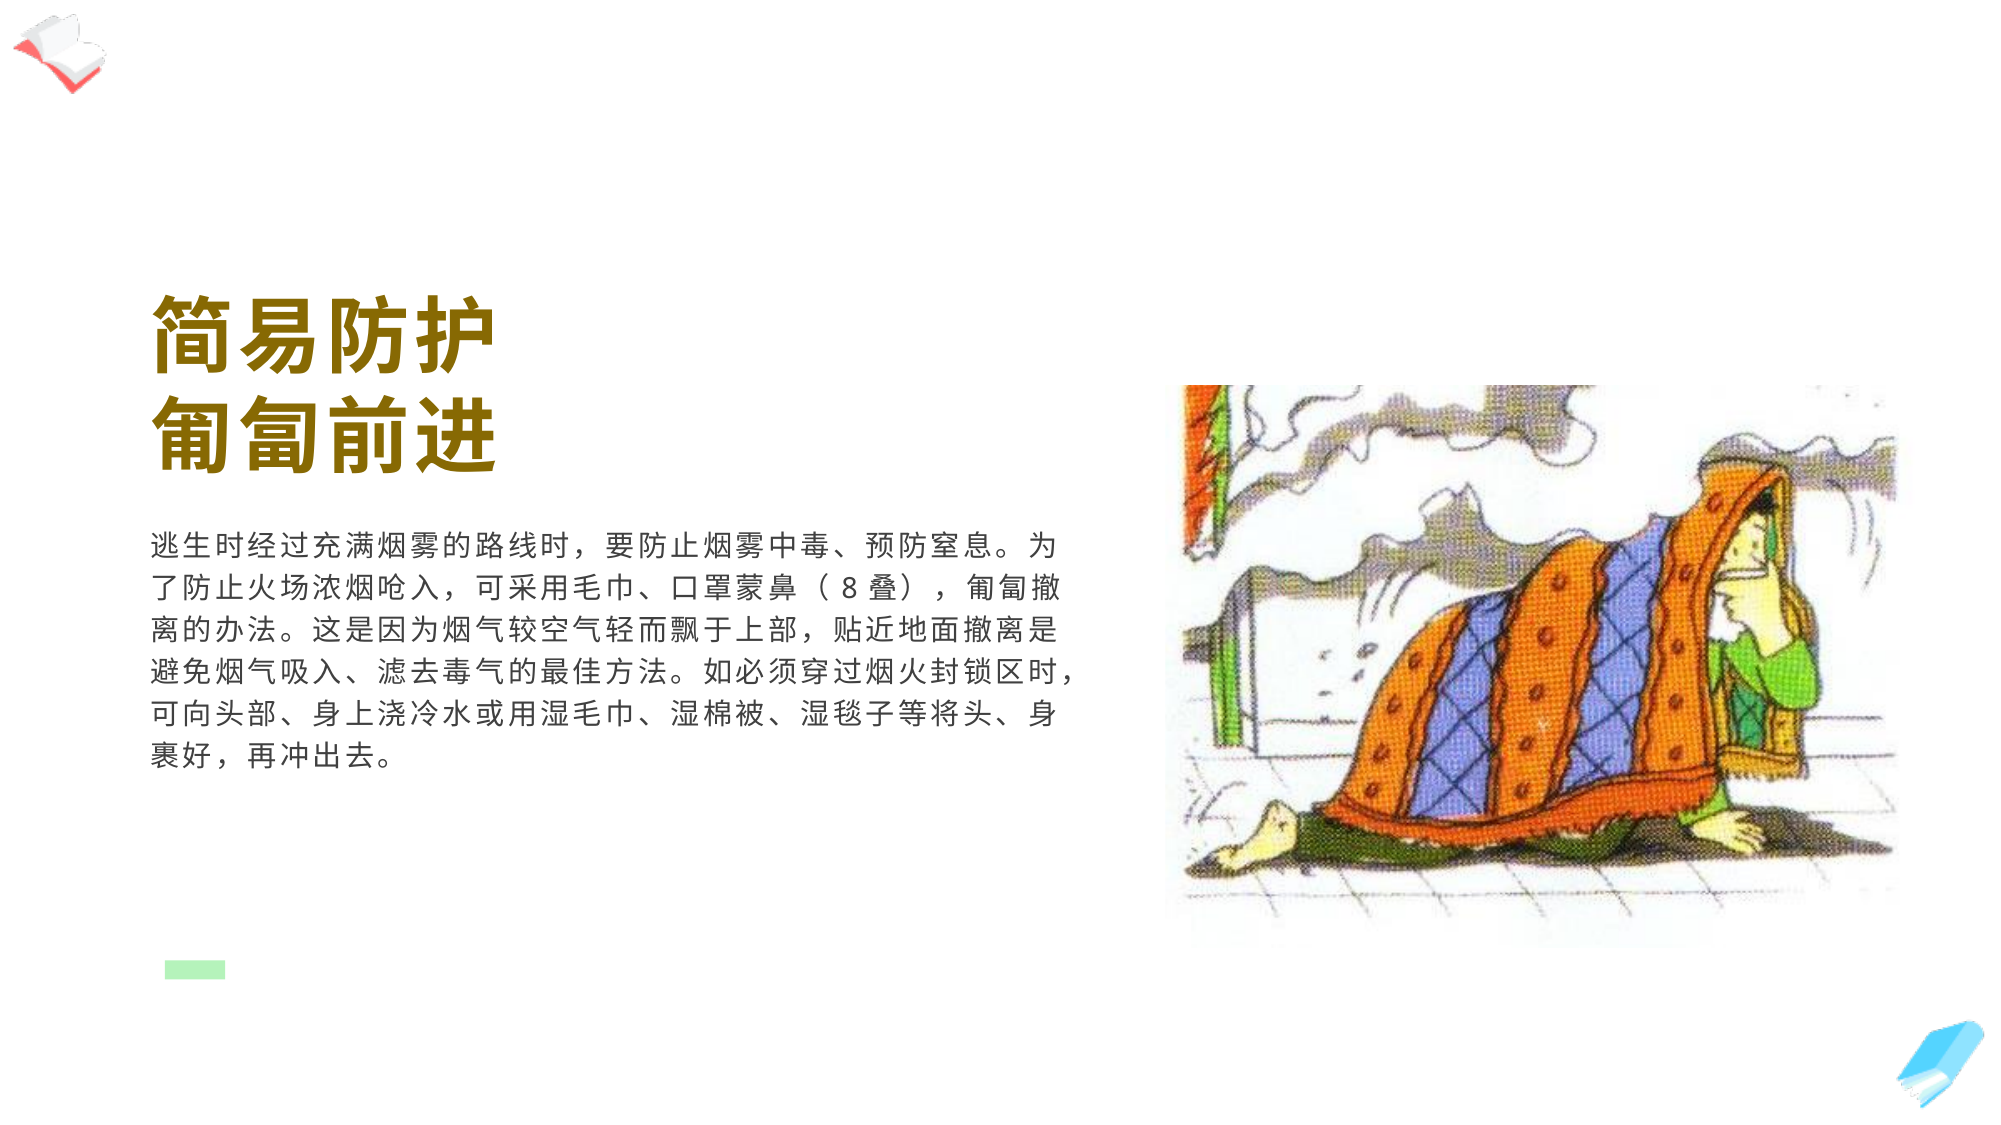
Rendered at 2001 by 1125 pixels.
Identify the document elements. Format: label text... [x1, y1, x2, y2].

text_box 简易防护 匍匐前进 [135, 275, 1108, 483]
text_box [164, 959, 226, 980]
picture [1165, 385, 1916, 948]
text_box 逃生时经过充满烟雾的路线时，要防止烟雾中毒、预防窒息。为了防止火场浓烟呛入，可采用毛巾、口罩蒙鼻（8叠），匍匐撤离的办法。这是因为烟气较空气轻而飘于上部，贴近地面撤离是避免烟气吸入、滤去毒气的最佳方法。如必须穿过烟火封锁区时，可向头部、身上浇冷水或用湿毛巾、湿棉被、湿毯子等将头、身裹好，再冲出去。 [135, 520, 1107, 780]
picture [1881, 1003, 2000, 1125]
picture [0, 0, 119, 108]
